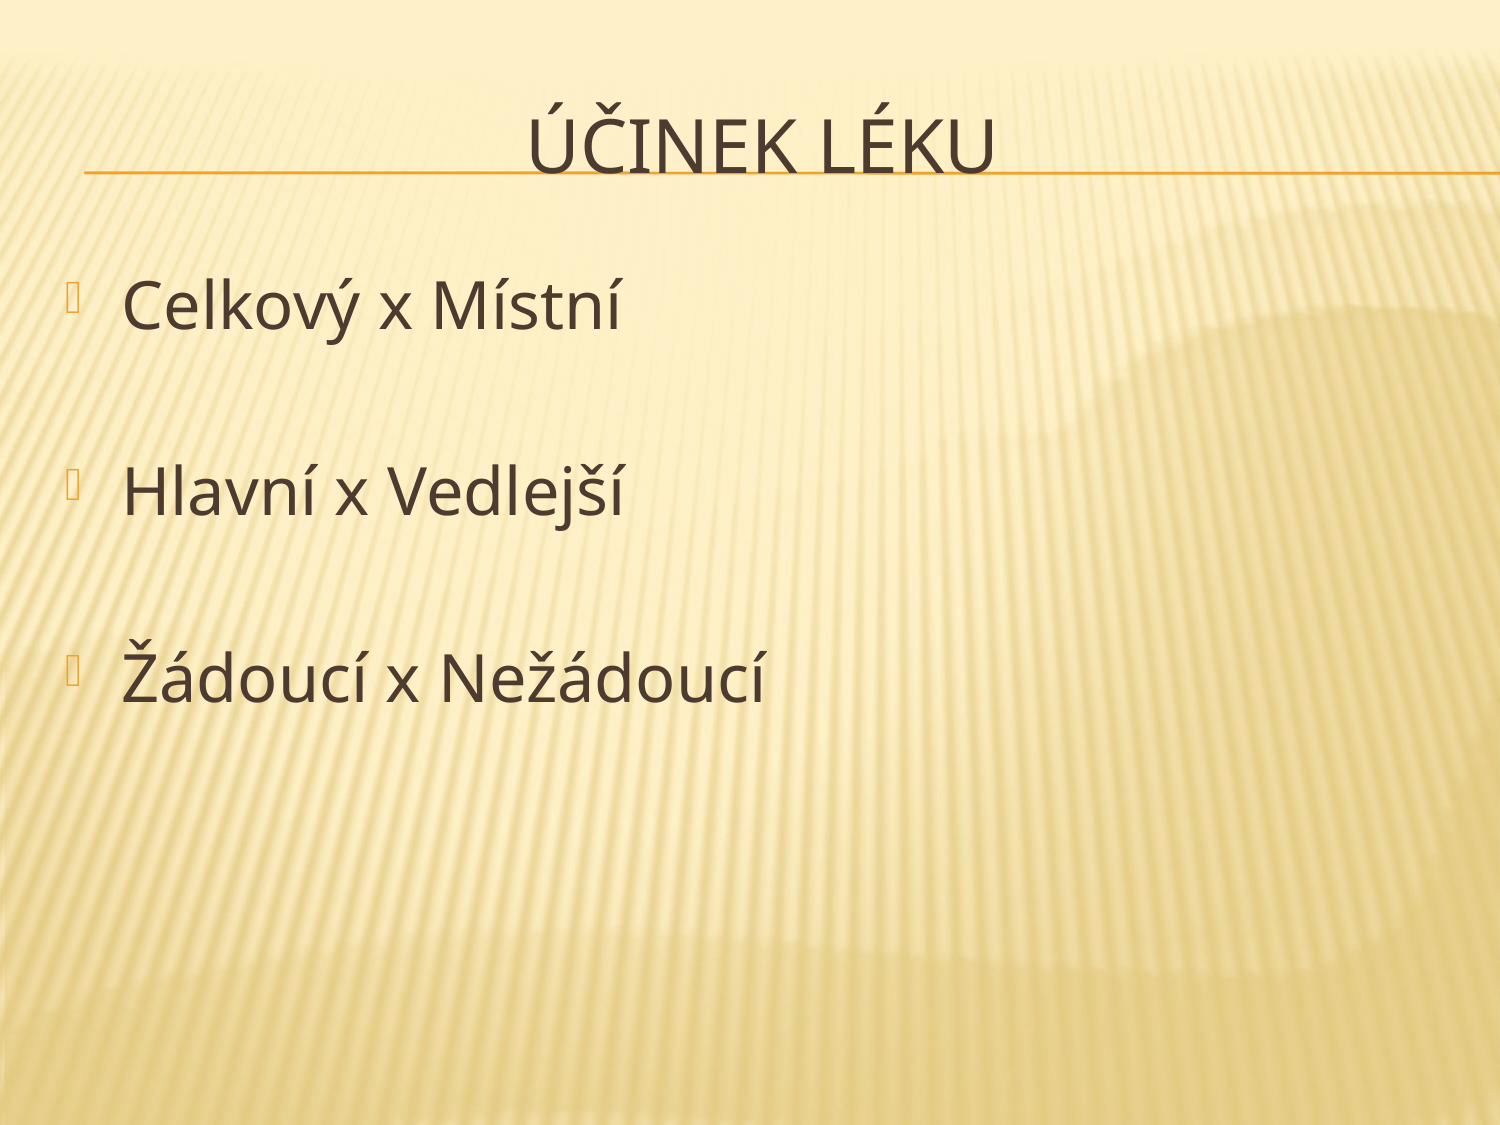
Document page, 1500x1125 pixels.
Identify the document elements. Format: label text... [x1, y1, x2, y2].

title Účinek léku [50, 75, 1475, 213]
picture [0, 0, 1500, 1125]
list Celkový x Místní Hlavní x Vedlejší Žádoucí x Nežádoucí [50, 254, 1475, 998]
